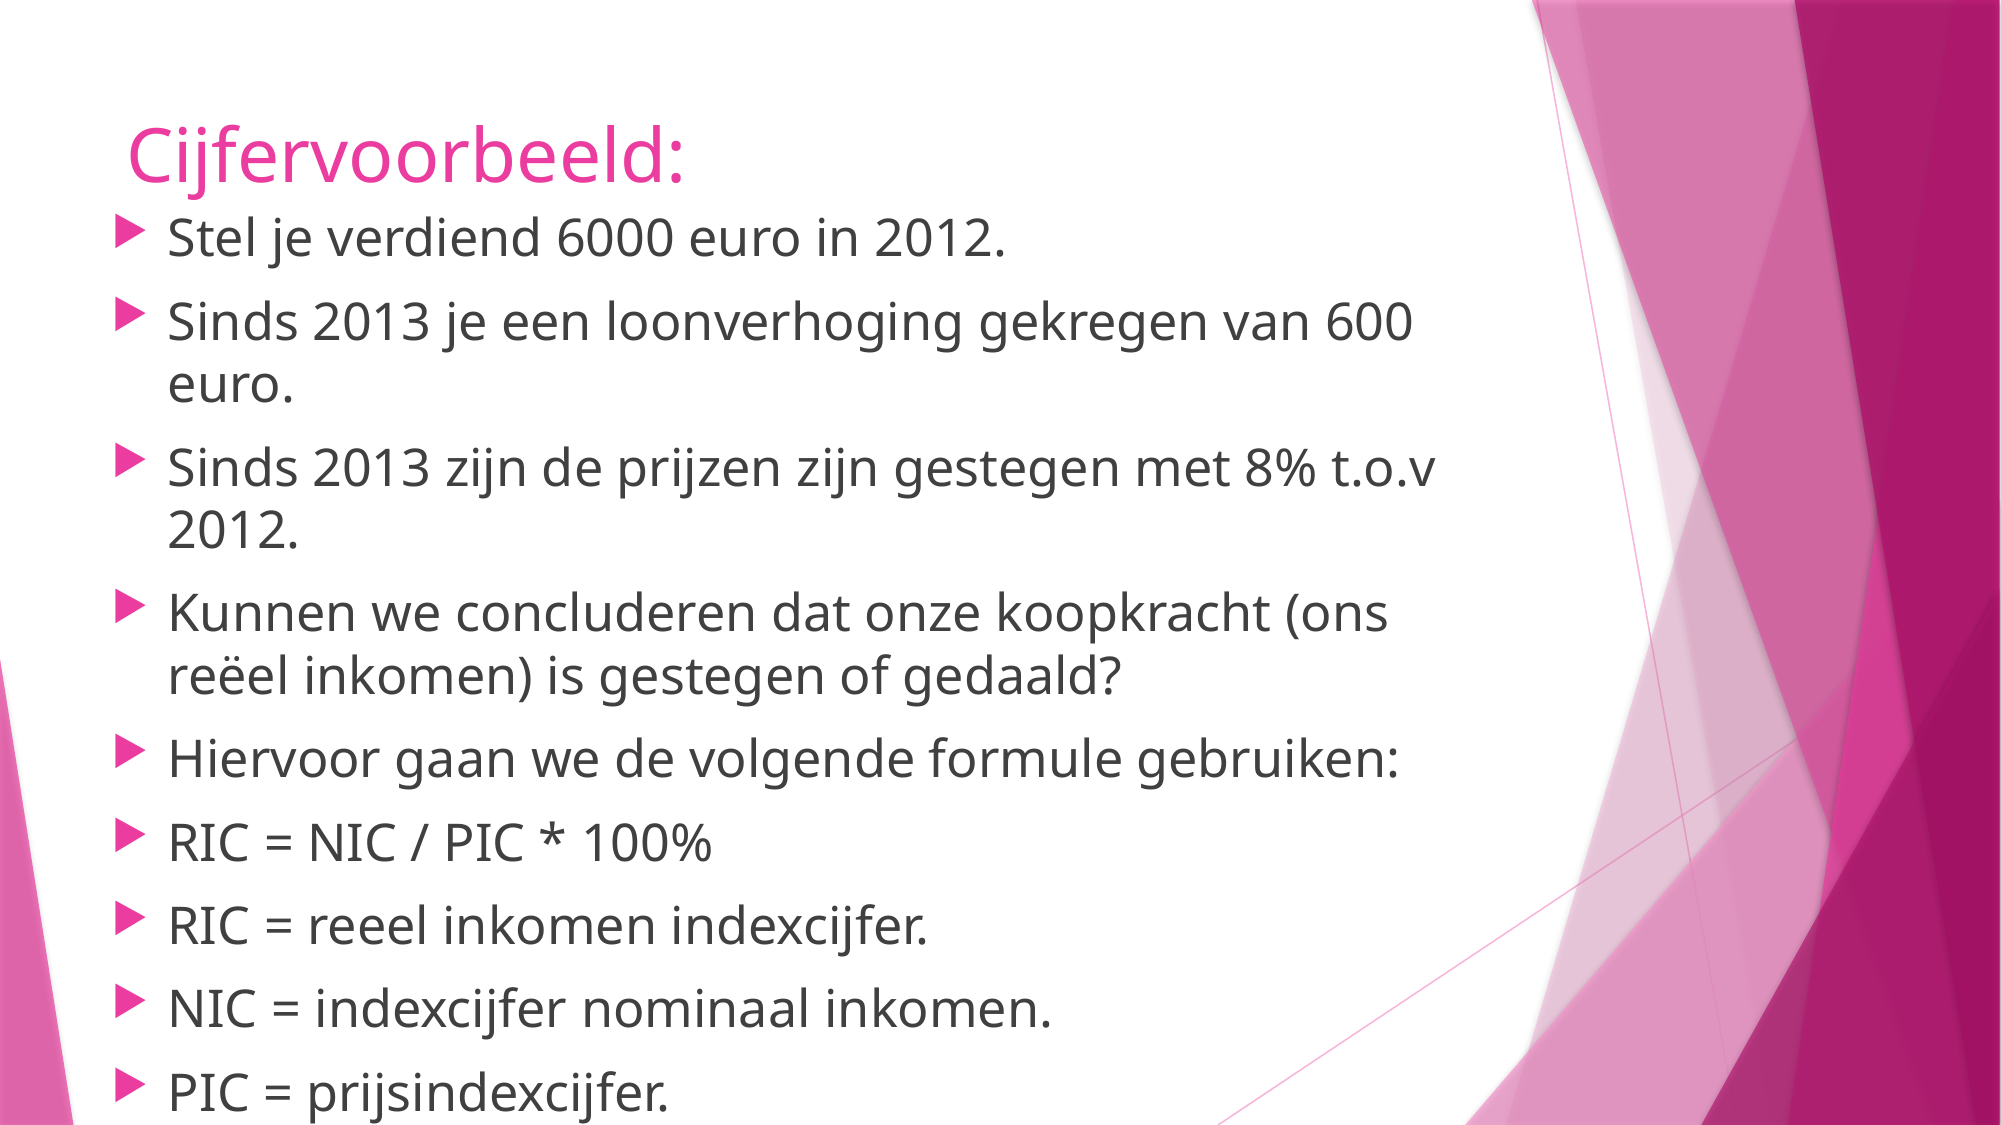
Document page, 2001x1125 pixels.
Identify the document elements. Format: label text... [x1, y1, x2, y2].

title Cijfervoorbeeld: [111, 99, 1522, 197]
list Stel je verdiend 6000 euro in 2012. Sinds 2013 je een loonverhoging gekregen van 600 euro. Sinds 2013 zijn de prijzen zijn gestegen met 8% t.o.v 2012. Kunnen we concluderen dat onze koopkracht (ons reëel inkomen) is gestegen of gedaald? Hiervoor gaan we de volgende formule gebruiken: RIC = NIC / PIC * 100% RIC = reeel inkomen indexcijfer. NIC = indexcijfer nominaal inkomen. PIC = prijsindexcijfer. [96, 197, 1522, 991]
